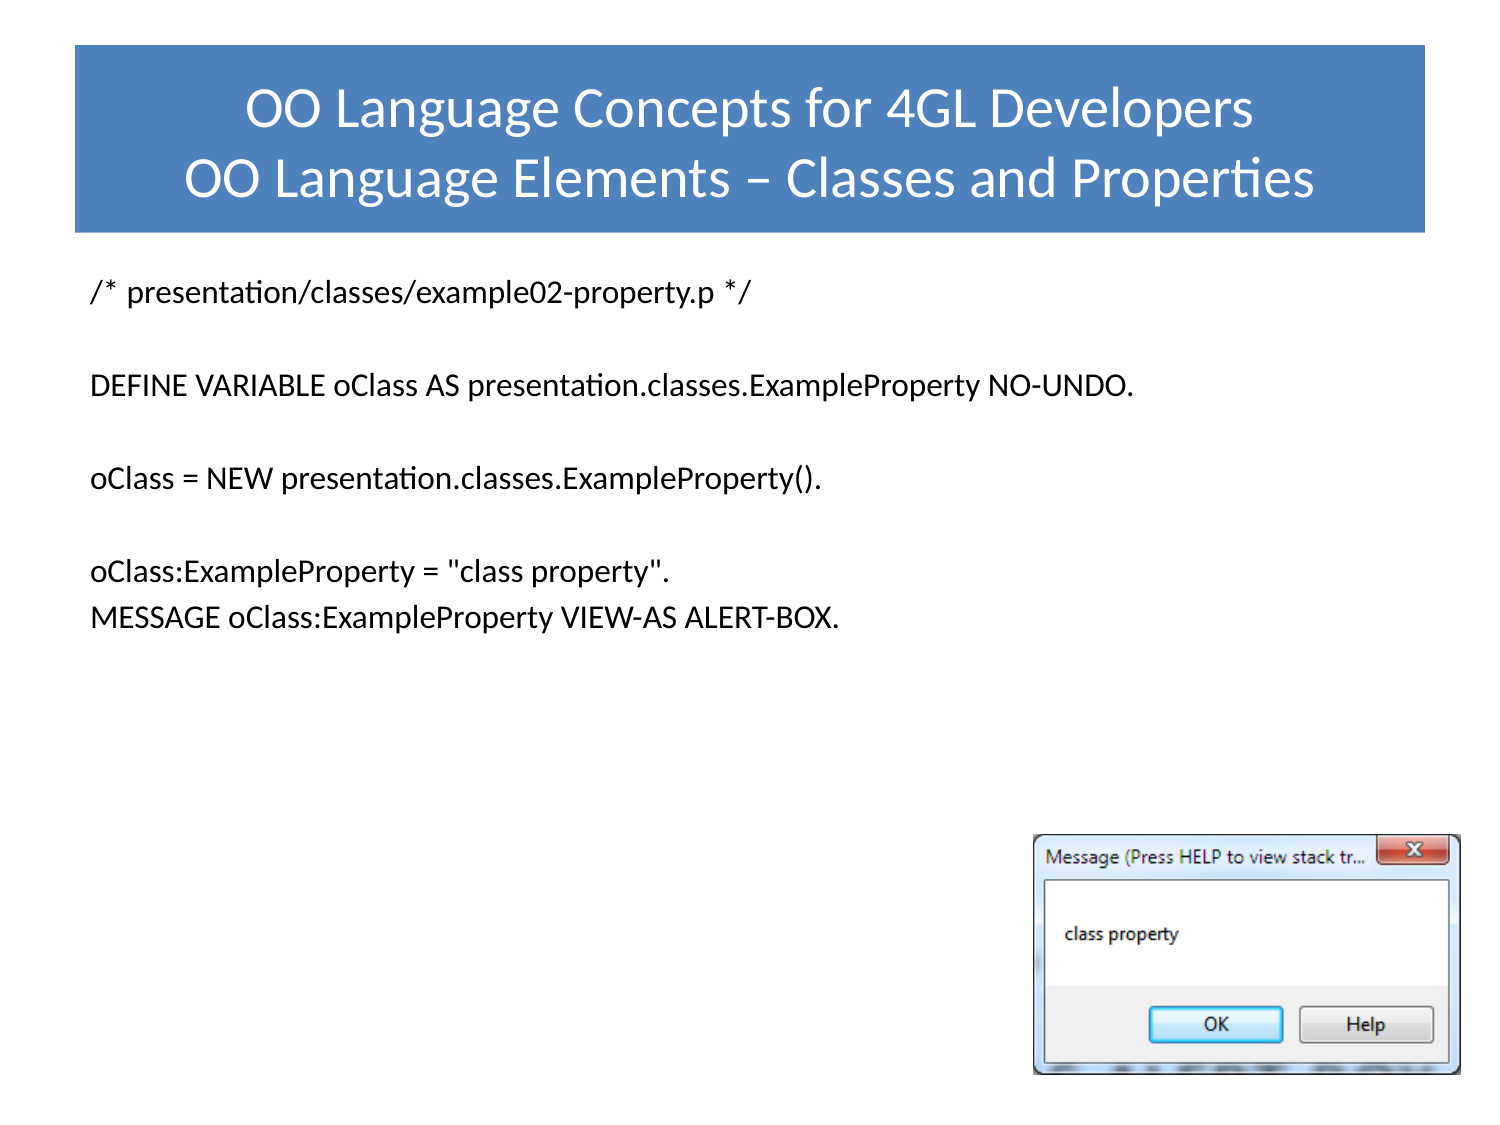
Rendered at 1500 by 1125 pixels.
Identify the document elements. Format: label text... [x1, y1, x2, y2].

list /* presentation/classes/example02-property.p */ DEFINE VARIABLE oClass AS presentation.classes.ExampleProperty NO-UNDO. oClass = NEW presentation.classes.ExampleProperty(). oClass:ExampleProperty = "class property". MESSAGE oClass:ExampleProperty VIEW-AS ALERT-BOX. [75, 262, 1425, 1005]
title OO Language Concepts for 4GL Developers OO Language Elements – Classes and Properties [75, 45, 1425, 233]
picture [1033, 833, 1461, 1076]
